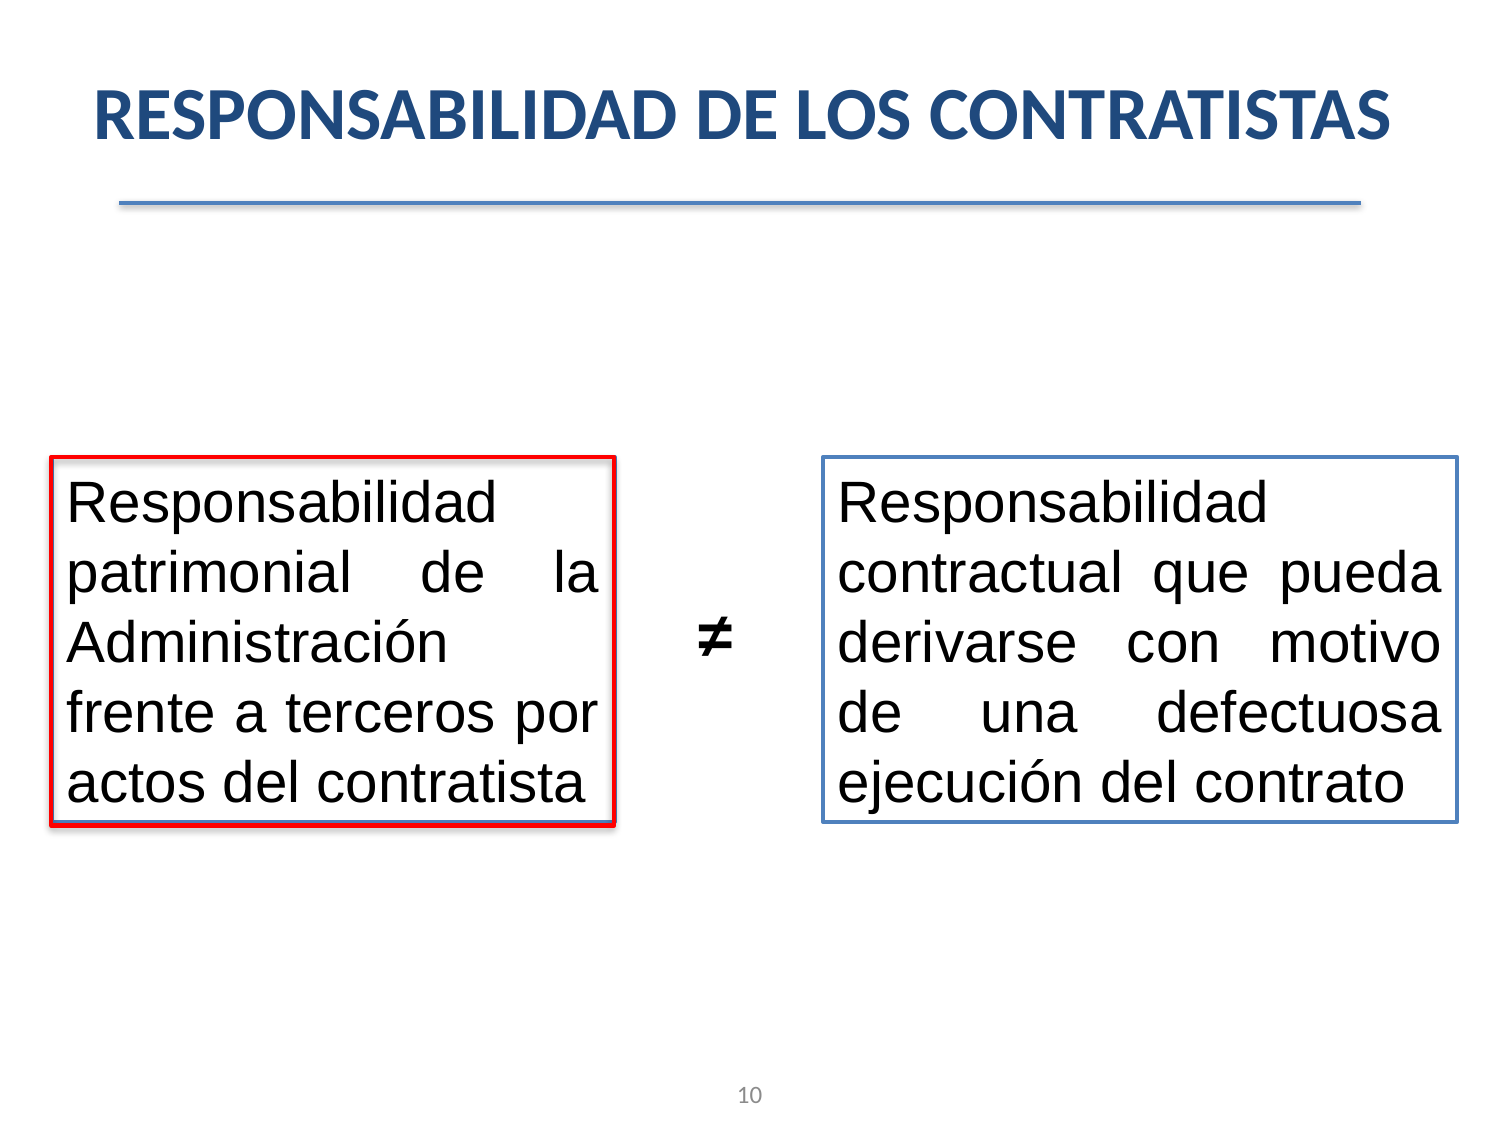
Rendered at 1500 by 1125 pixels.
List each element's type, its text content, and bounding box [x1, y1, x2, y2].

text_box [51, 456, 615, 826]
slide_number 10 [0, 1063, 1500, 1124]
text_box Responsabilidad contractual que pueda derivarse con motivo de una defectuosa ejecución del contrato [822, 457, 1458, 822]
text_box RESPONSABILIDAD DE LOS CONTRATISTAS [1, 15, 1500, 203]
text_box ≠ [666, 587, 766, 678]
